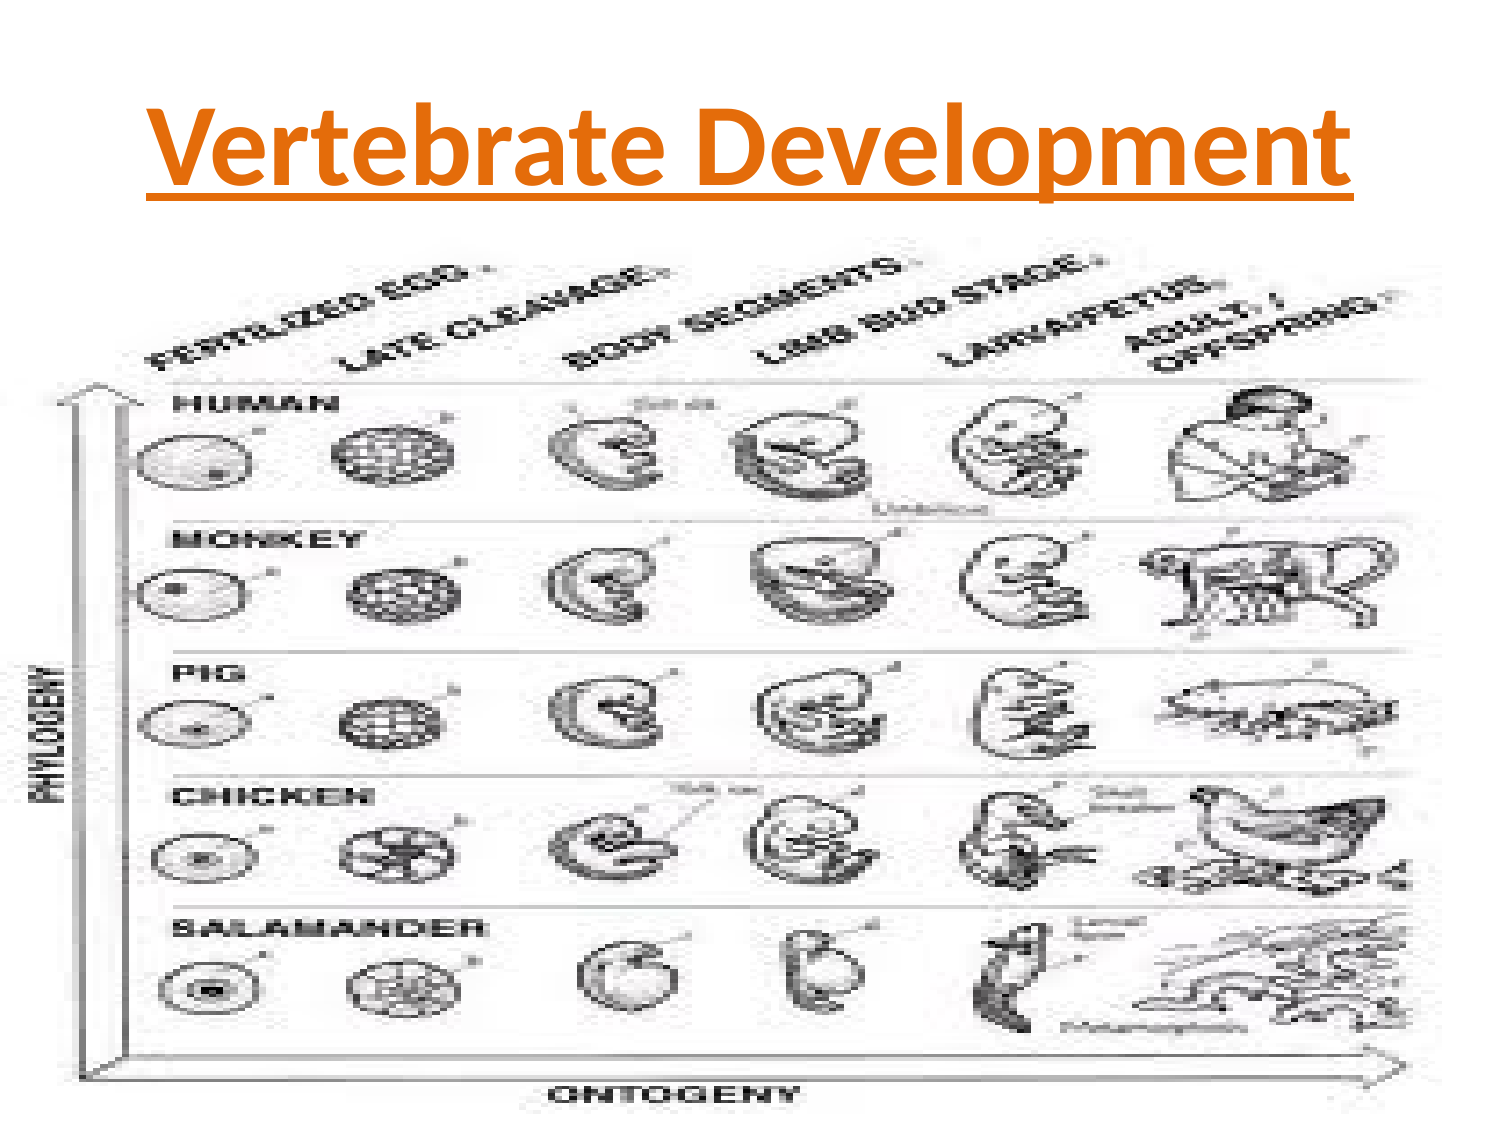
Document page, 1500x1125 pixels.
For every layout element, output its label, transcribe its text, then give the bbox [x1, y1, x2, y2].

title Vertebrate Development [75, 45, 1425, 233]
picture [0, 237, 1451, 1125]
